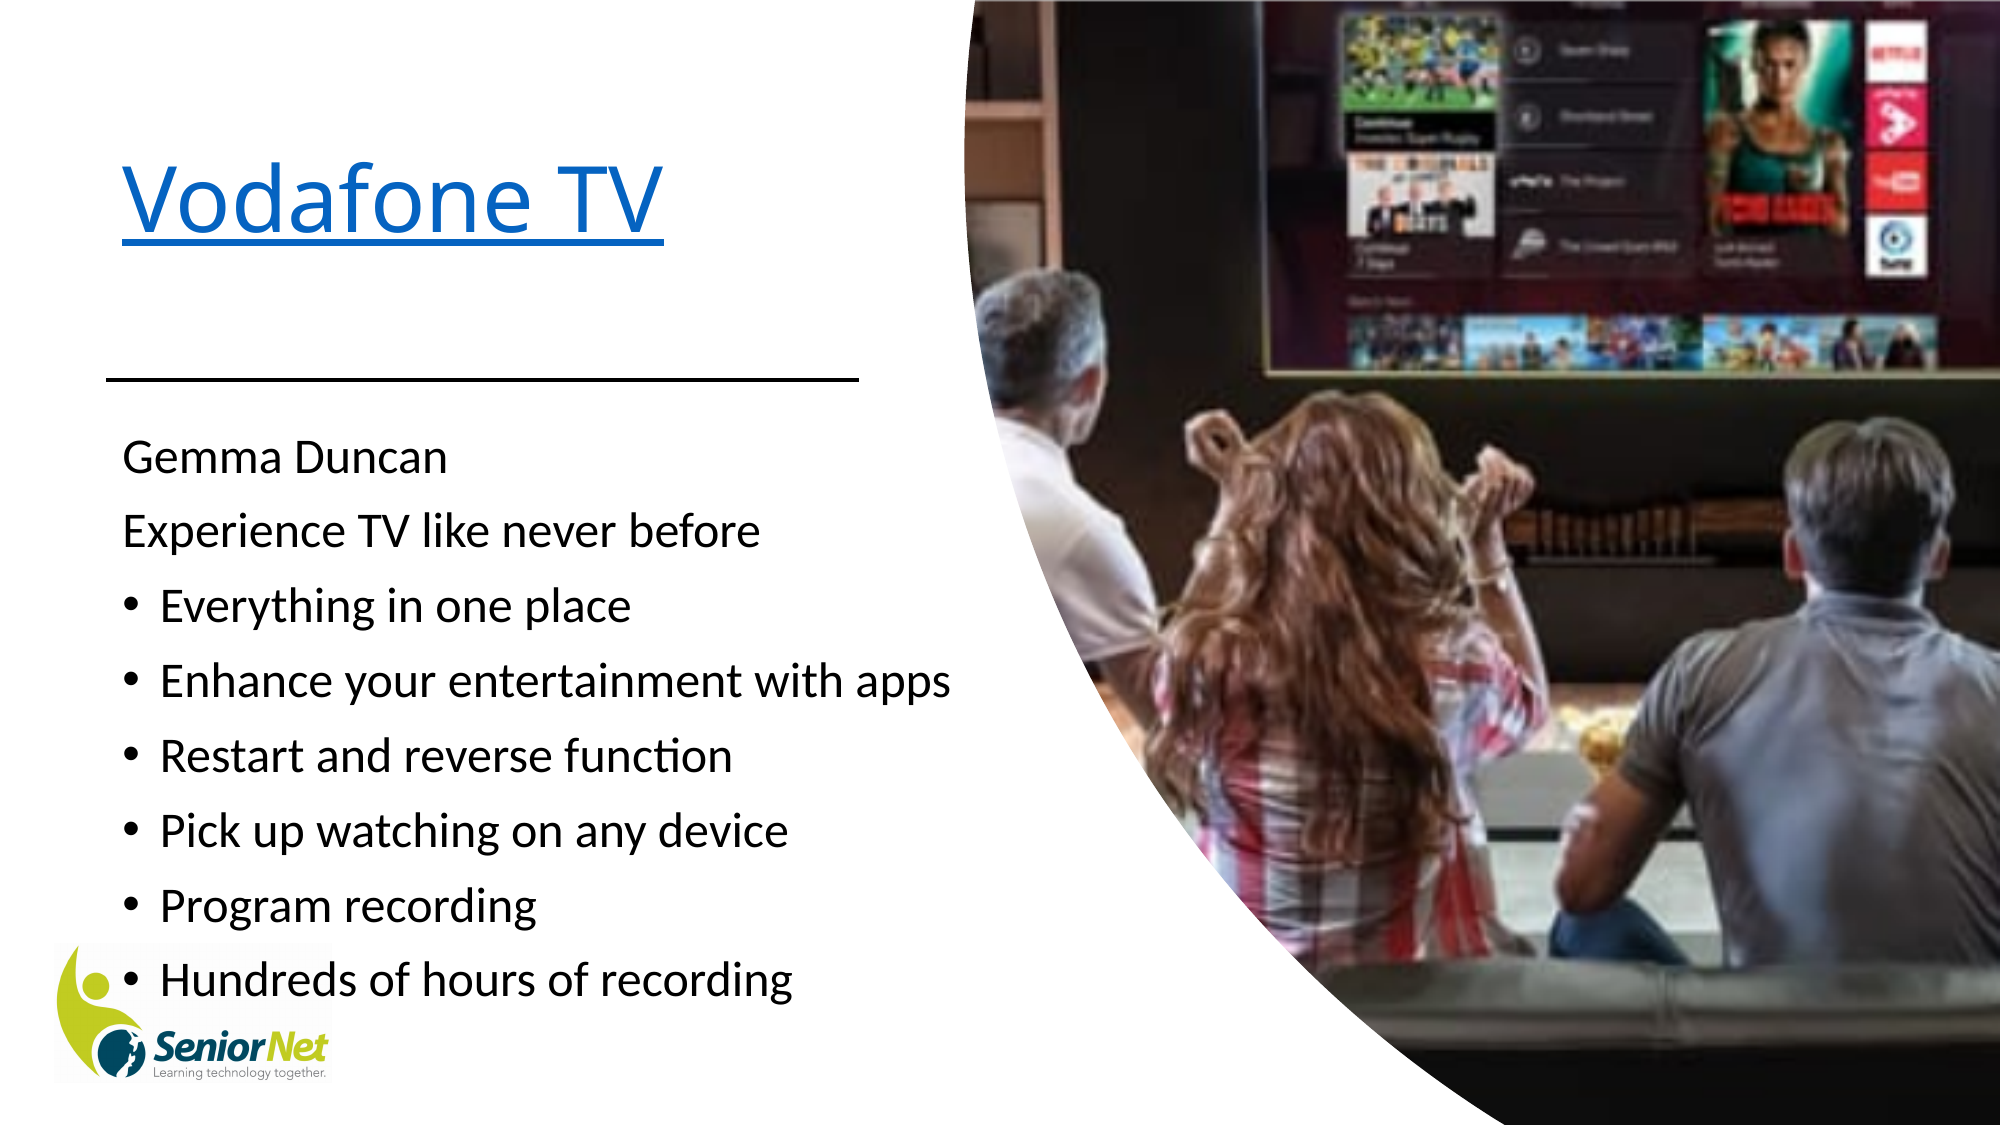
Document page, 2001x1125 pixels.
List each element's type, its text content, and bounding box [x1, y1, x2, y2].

picture [964, 0, 2000, 1125]
picture [182, 1052, 194, 1056]
picture [54, 943, 332, 1083]
list Gemma Duncan Experience TV like never before Everything in one place Enhance your entertainment with apps Restart and reverse function Pick up watching on any device Program recording Hundreds of hours of recording [107, 422, 964, 1052]
title Vodafone TV [107, 59, 948, 338]
